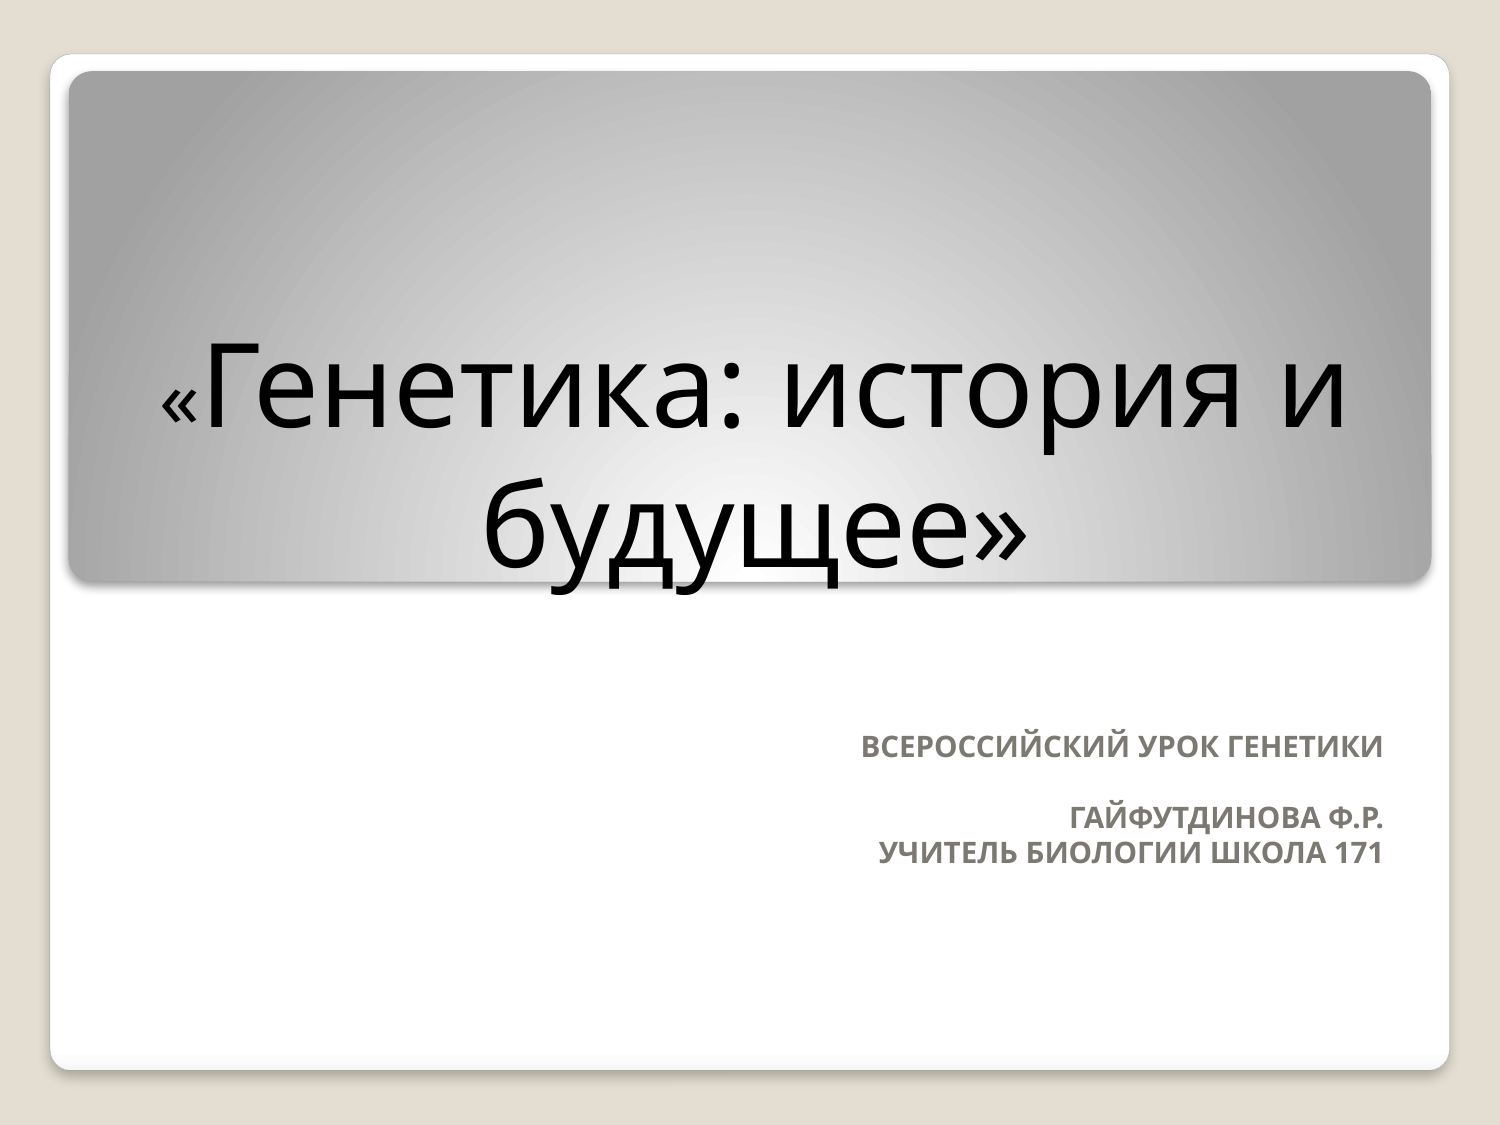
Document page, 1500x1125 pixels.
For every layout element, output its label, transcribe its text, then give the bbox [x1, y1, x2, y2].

title «Генетика: история и будущее» [118, 298, 1394, 599]
subtitle ВСЕРОССИЙСКИЙ УРОК ГЕНЕТИКИ Гайфутдинова Ф.Р. Учитель биологии школа 171 [123, 727, 1399, 878]
